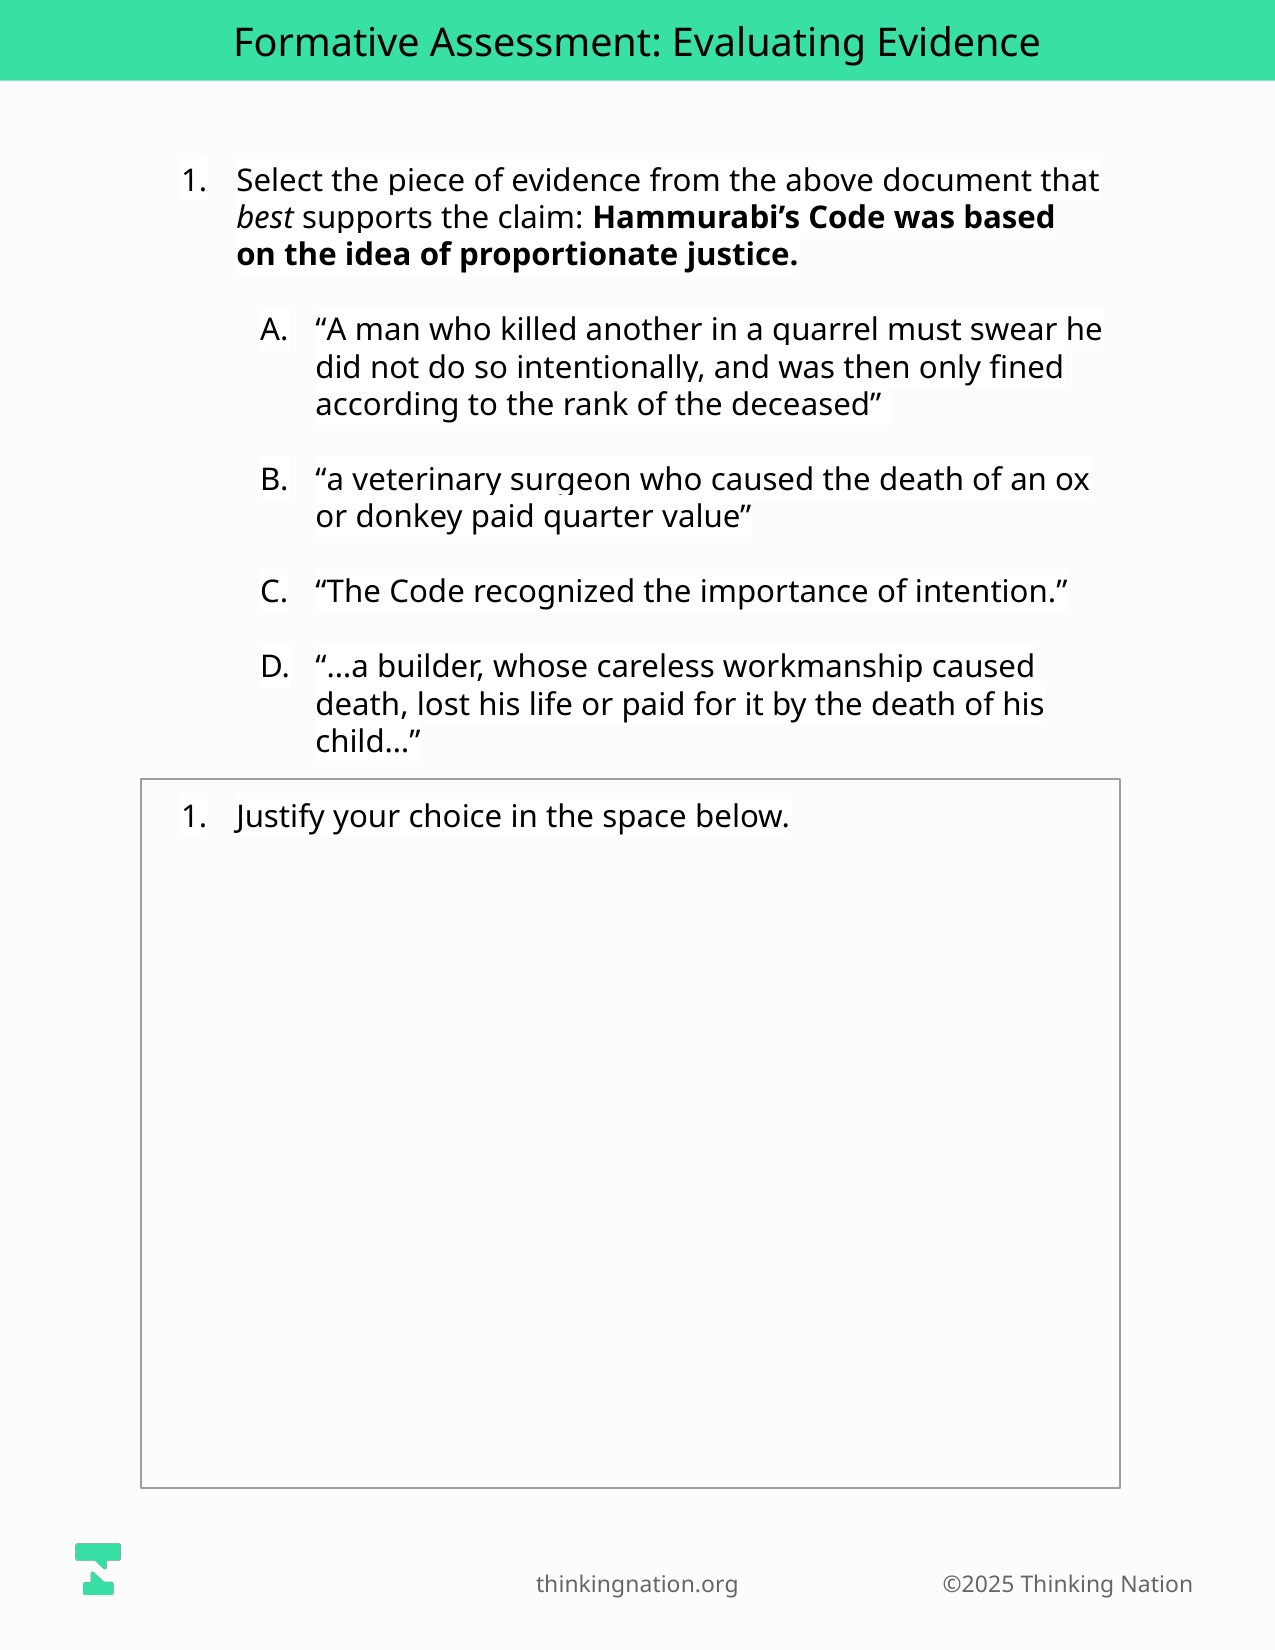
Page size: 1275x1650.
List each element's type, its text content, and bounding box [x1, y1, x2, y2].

picture [62, 1533, 134, 1605]
text_box [141, 779, 1120, 1489]
text_box Select the piece of evidence from the above document that best supports the claim: Hammurabi’s Code was based on the idea of proportionate justice. “A man who killed another in a quarrel must swear he did not do so intentionally, and was then only fined according to the rank of the deceased” “a veterinary surgeon who caused the death of an ox or donkey paid quarter value” “The Code recognized the importance of intention.” “…a builder, whose careless workmanship caused death, lost his life or paid for it by the death of his child…” Justify your choice in the space below. [141, 143, 1120, 779]
text_box ©2025 Thinking Nation [907, 1553, 1210, 1605]
text_box thinkingnation.org [486, 1553, 789, 1605]
text_box Formative Assessment: Evaluating Evidence [0, 0, 1275, 81]
